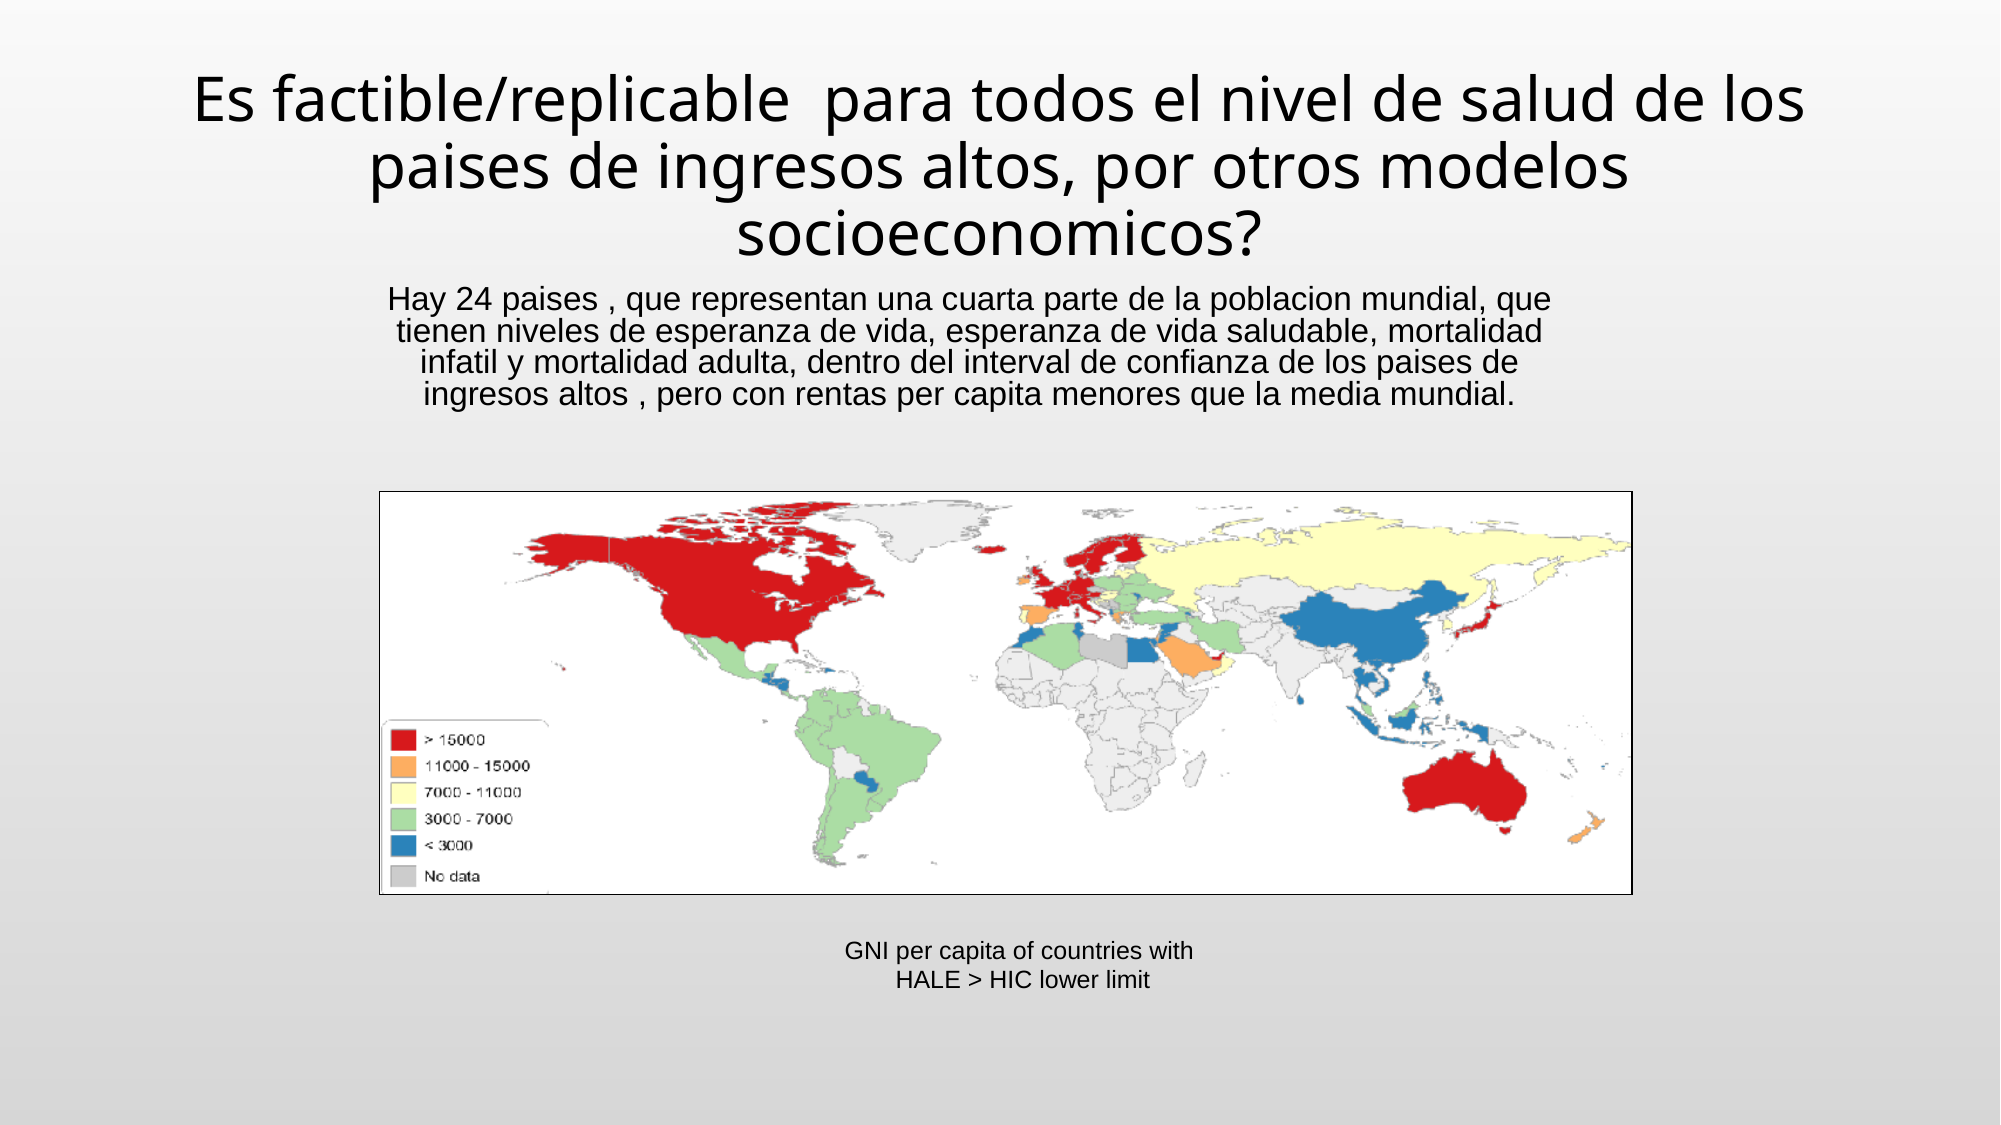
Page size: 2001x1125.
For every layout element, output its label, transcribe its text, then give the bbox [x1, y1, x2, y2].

picture [380, 492, 1632, 894]
title Es factible/replicable para todos el nivel de salud de los paises de ingresos altos, por otros modelos socioeconomicos? [137, 59, 1863, 278]
text_box Hay 24 paises , que representan una cuarta parte de la poblacion mundial, que tienen niveles de esperanza de vida, esperanza de vida saludable, mortalidad infatil y mortalidad adulta, dentro del interval de confianza de los paises de ingresos altos , pero con rentas per capita menores que la media mundial. [363, 277, 1578, 420]
text_box GNI per capita of countries with HALE > HIC lower limit [414, 926, 1632, 1002]
